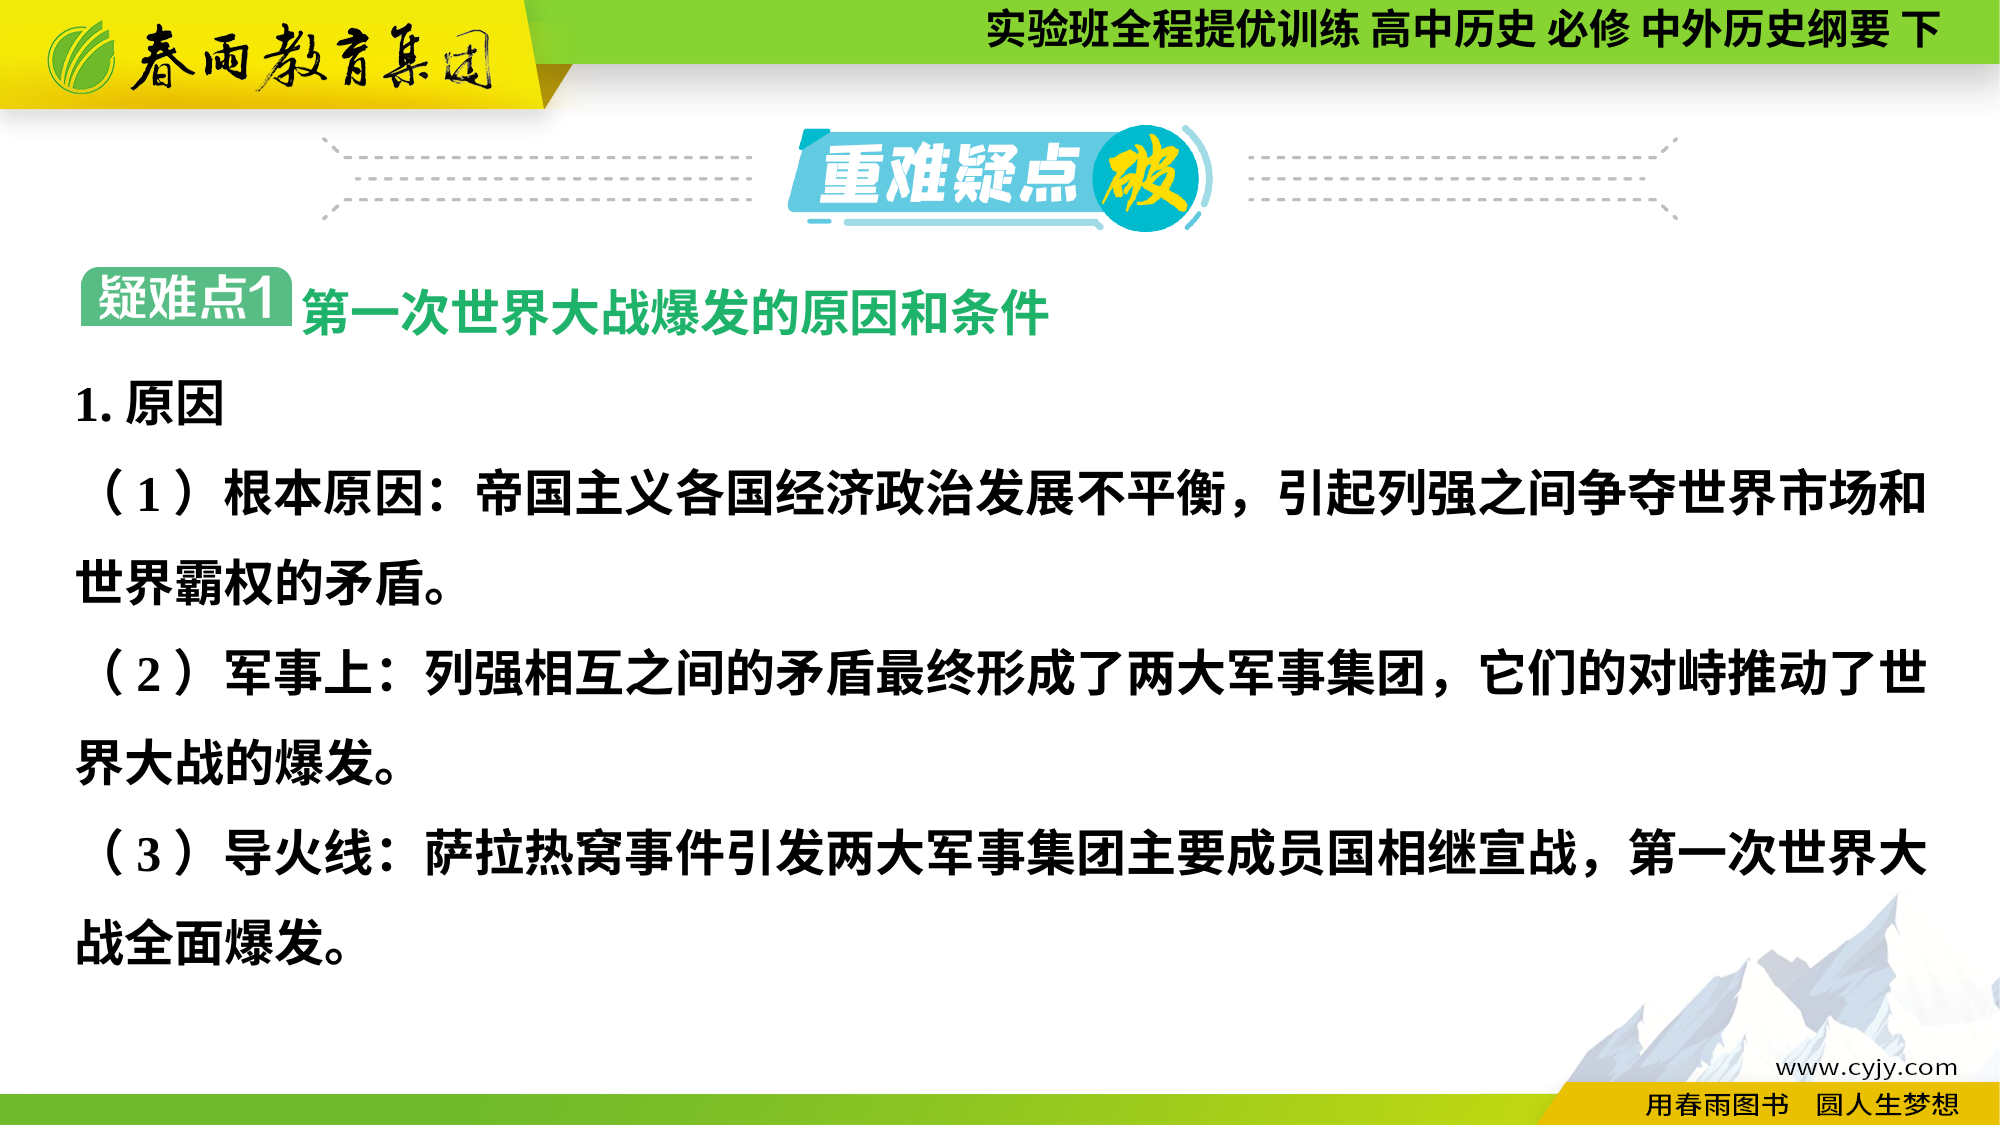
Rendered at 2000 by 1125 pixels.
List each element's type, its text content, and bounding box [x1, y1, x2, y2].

picture [0, 0, 2000, 1125]
list 第一次世界大战爆发的原因和条件 1.原因 （1）根本原因：帝国主义各国经济政治发展不平衡，引起列强之间争夺世界市场和世界霸权的矛盾。 （2）军事上：列强相互之间的矛盾最终形成了两大军事集团，它们的对峙推动了世界大战的爆发。 （3）导火线：萨拉热窝事件引发两大军事集团主要成员国相继宣战，第一次世界大战全面爆发。 [59, 243, 1944, 975]
